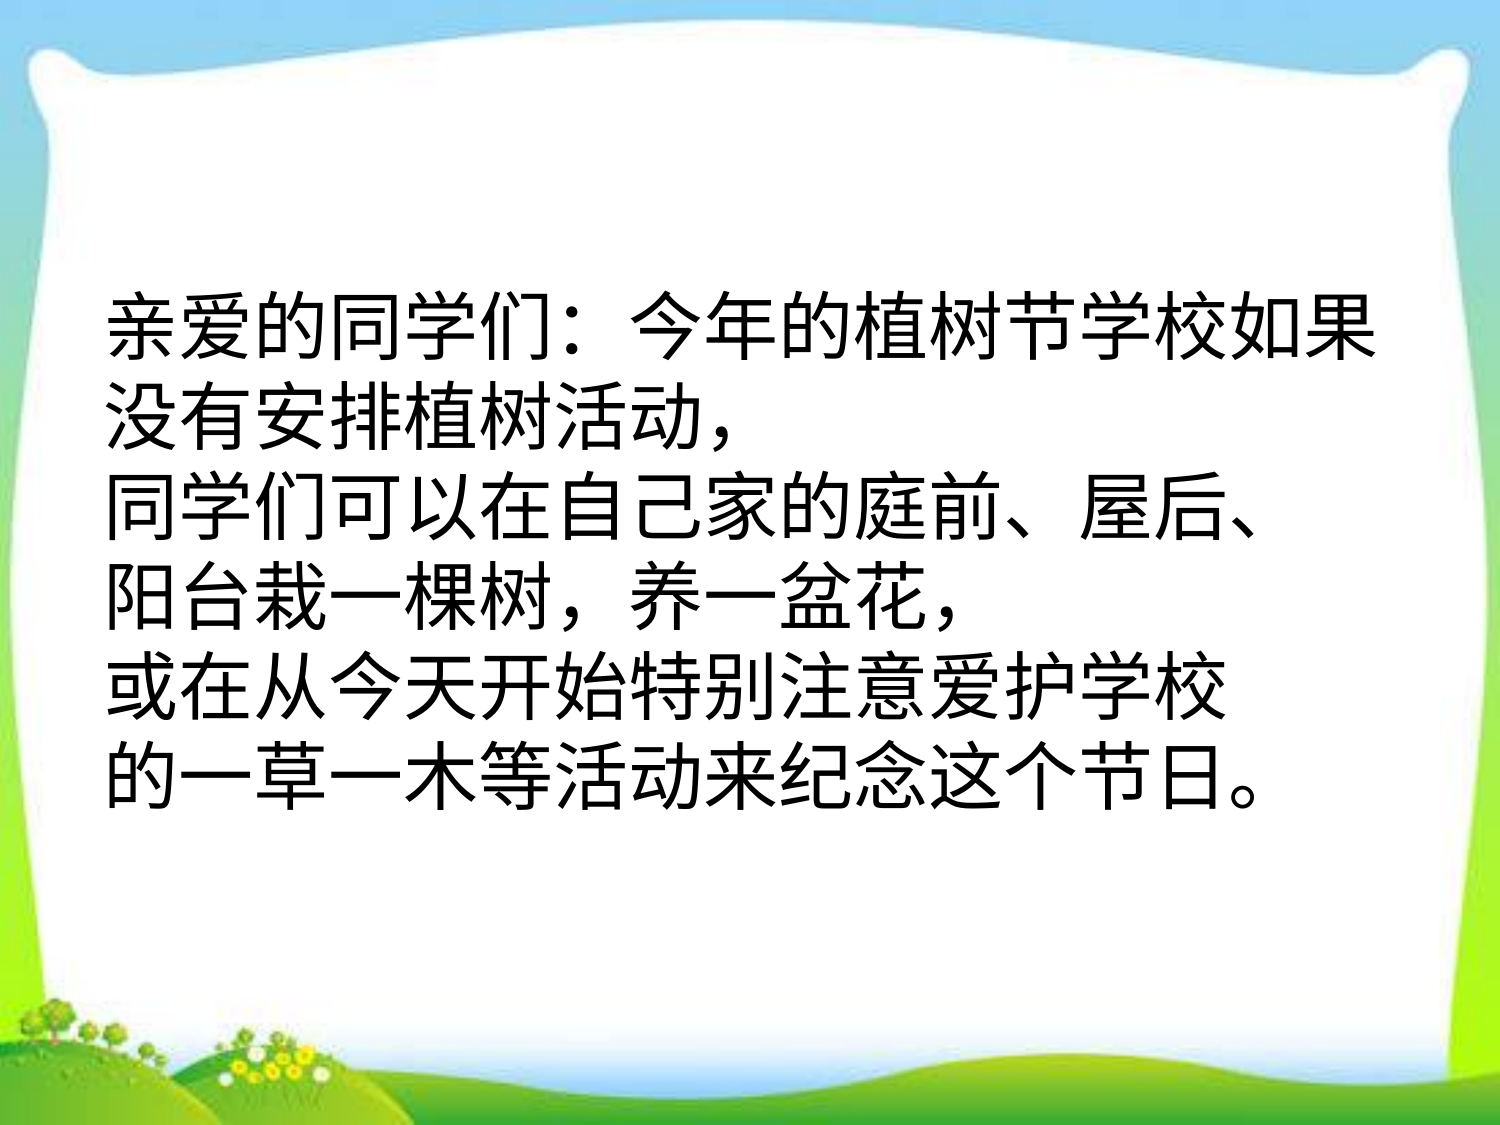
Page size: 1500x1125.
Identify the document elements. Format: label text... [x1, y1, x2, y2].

picture [0, 0, 1500, 1125]
text_box 亲爱的同学们：今年的植树节学校如果 没有安排植树活动， 同学们可以在自己家的庭前、屋后、 阳台栽一棵树，养一盆花， 或在从今天开始特别注意爱护学校 的一草一木等活动来纪念这个节日。 [88, 271, 1418, 865]
